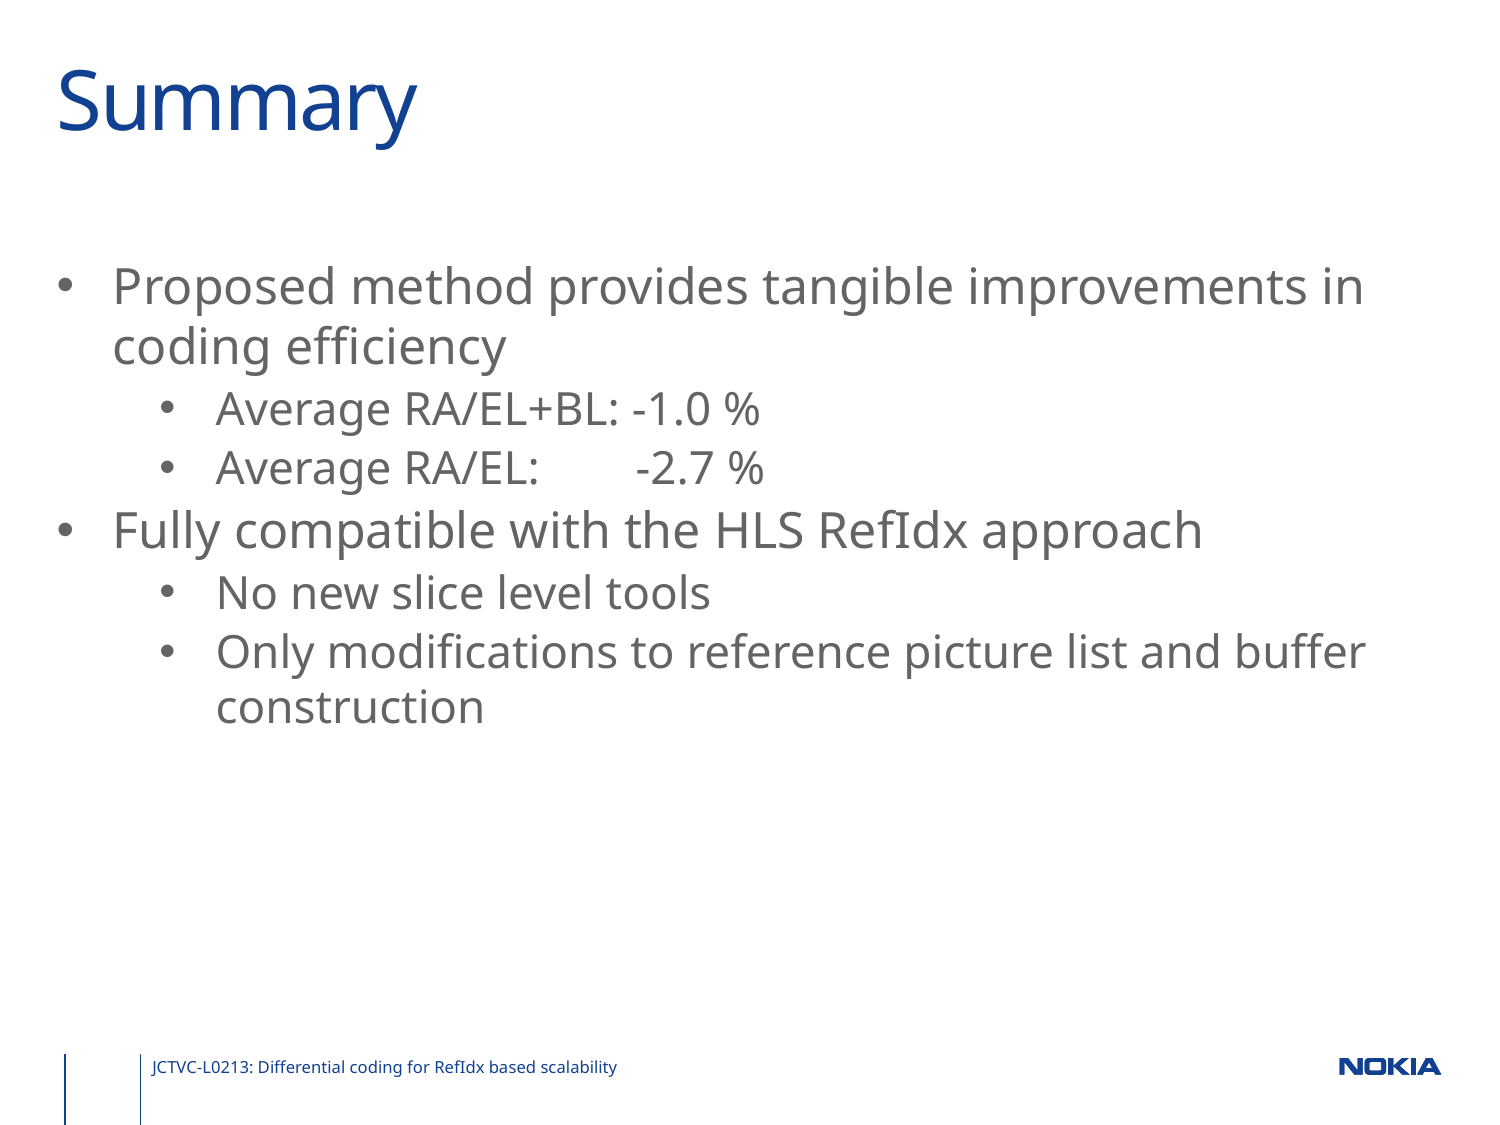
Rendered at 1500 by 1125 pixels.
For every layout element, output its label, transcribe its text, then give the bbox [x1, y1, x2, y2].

list Proposed method provides tangible improvements in coding efficiency Average RA/EL+BL: -1.0 % Average RA/EL: -2.7 % Fully compatible with the HLS RefIdx approach No new slice level tools Only modifications to reference picture list and buffer construction [56, 254, 1436, 1032]
title Summary [56, 47, 1433, 149]
footer JCTVC-L0213: Differential coding for RefIdx based scalability [152, 1057, 1231, 1079]
